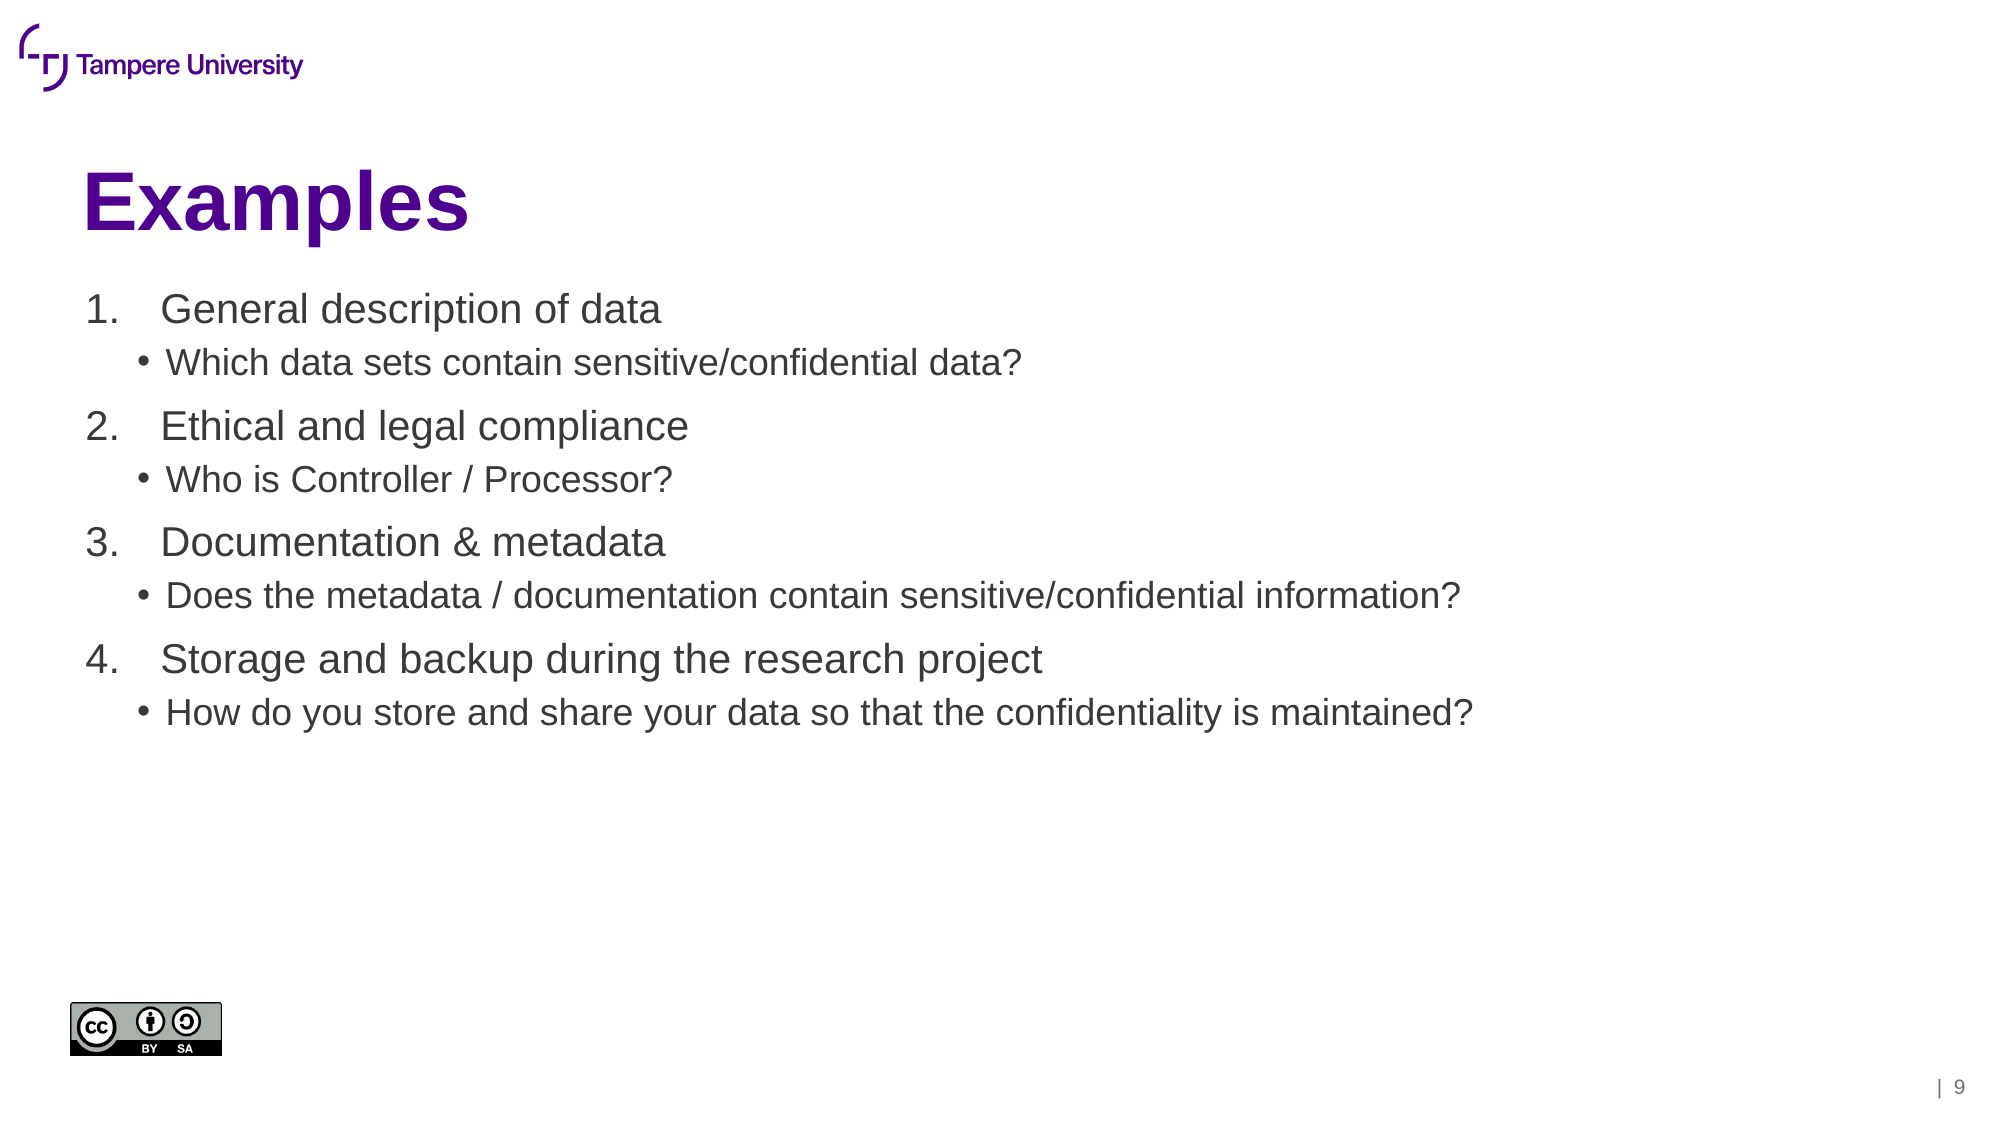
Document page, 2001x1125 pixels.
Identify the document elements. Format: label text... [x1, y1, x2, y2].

slide_number | 8 [1918, 1064, 1981, 1107]
picture [70, 1002, 222, 1056]
picture [4, 5, 321, 107]
list General description of data Which data sets contain sensitive/confidential data? Ethical and legal compliance Who is Controller / Processor? Documentation & metadata Does the metadata / documentation contain sensitive/confidential information? Storage and backup during the research project How do you store and share your data so that the confidentiality is maintained? [70, 280, 1796, 994]
title Examples [67, 149, 1793, 256]
